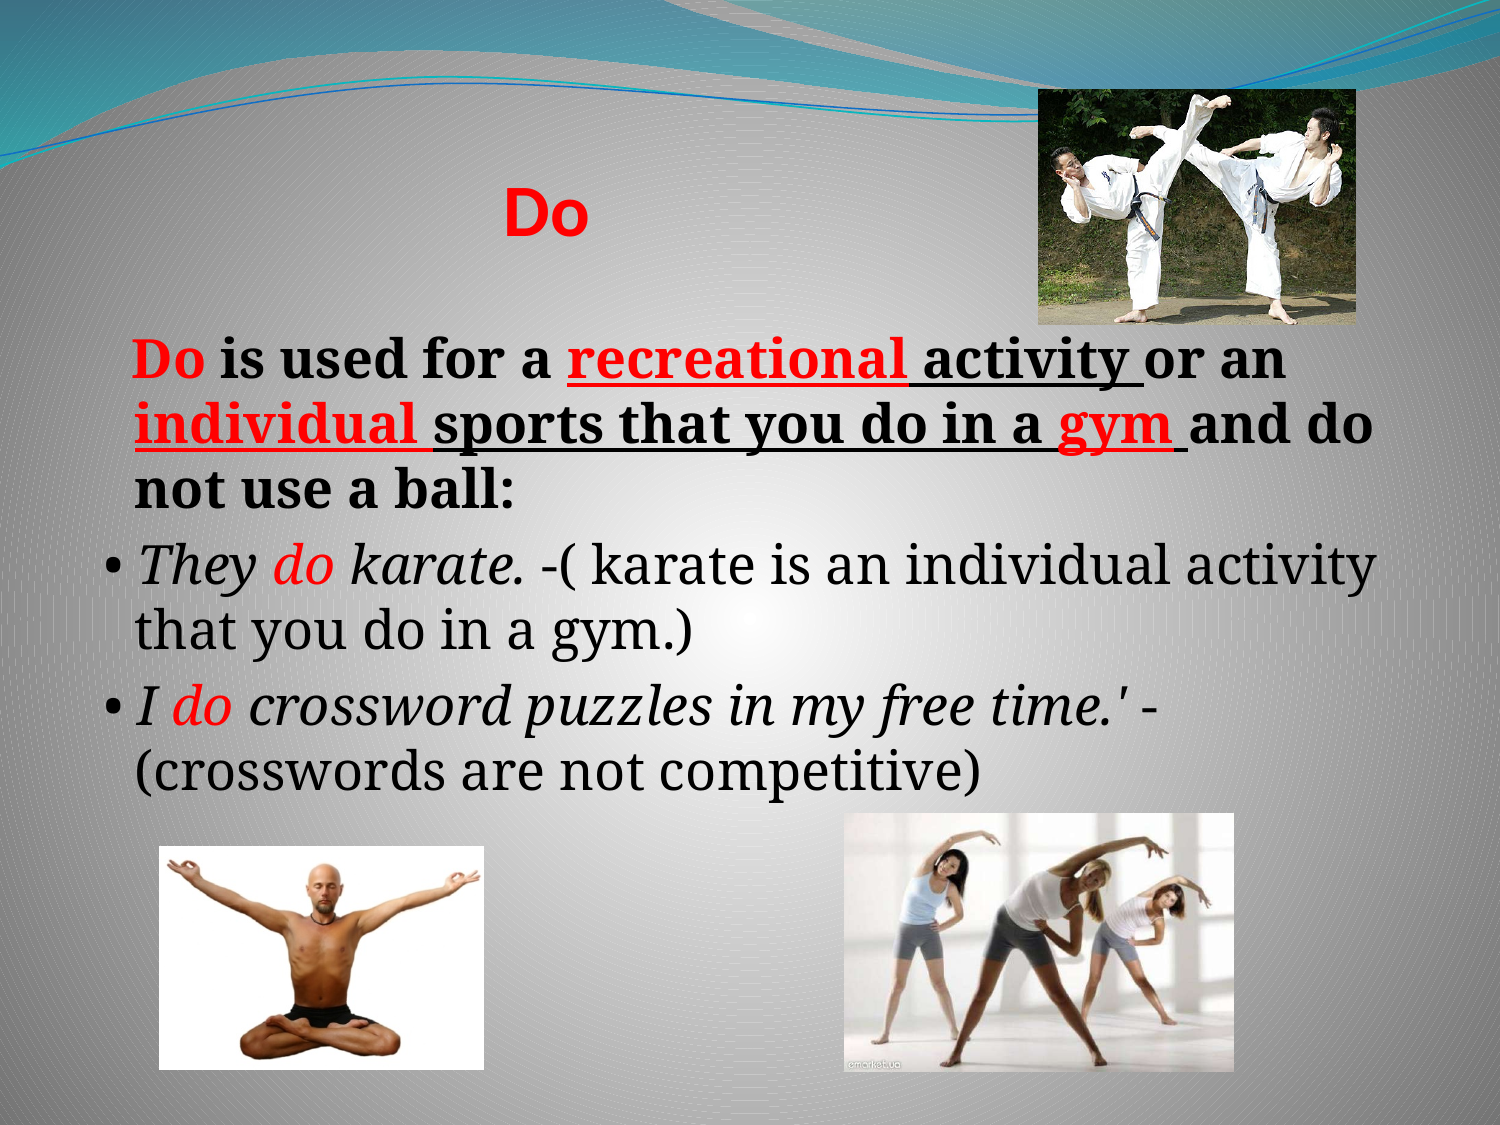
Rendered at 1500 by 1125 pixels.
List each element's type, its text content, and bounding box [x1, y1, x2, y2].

picture [159, 846, 484, 1071]
list Do is used for a recreational activity or an individual sports that you do in a gym and do not use a ball: • They do karate. -( karate is an individual activity that you do in a gym.) • I do crossword puzzles in my free time.' -(crosswords are not competitive) [75, 317, 1425, 856]
picture [1038, 89, 1356, 325]
title Do [503, 152, 640, 317]
picture [844, 813, 1234, 1072]
